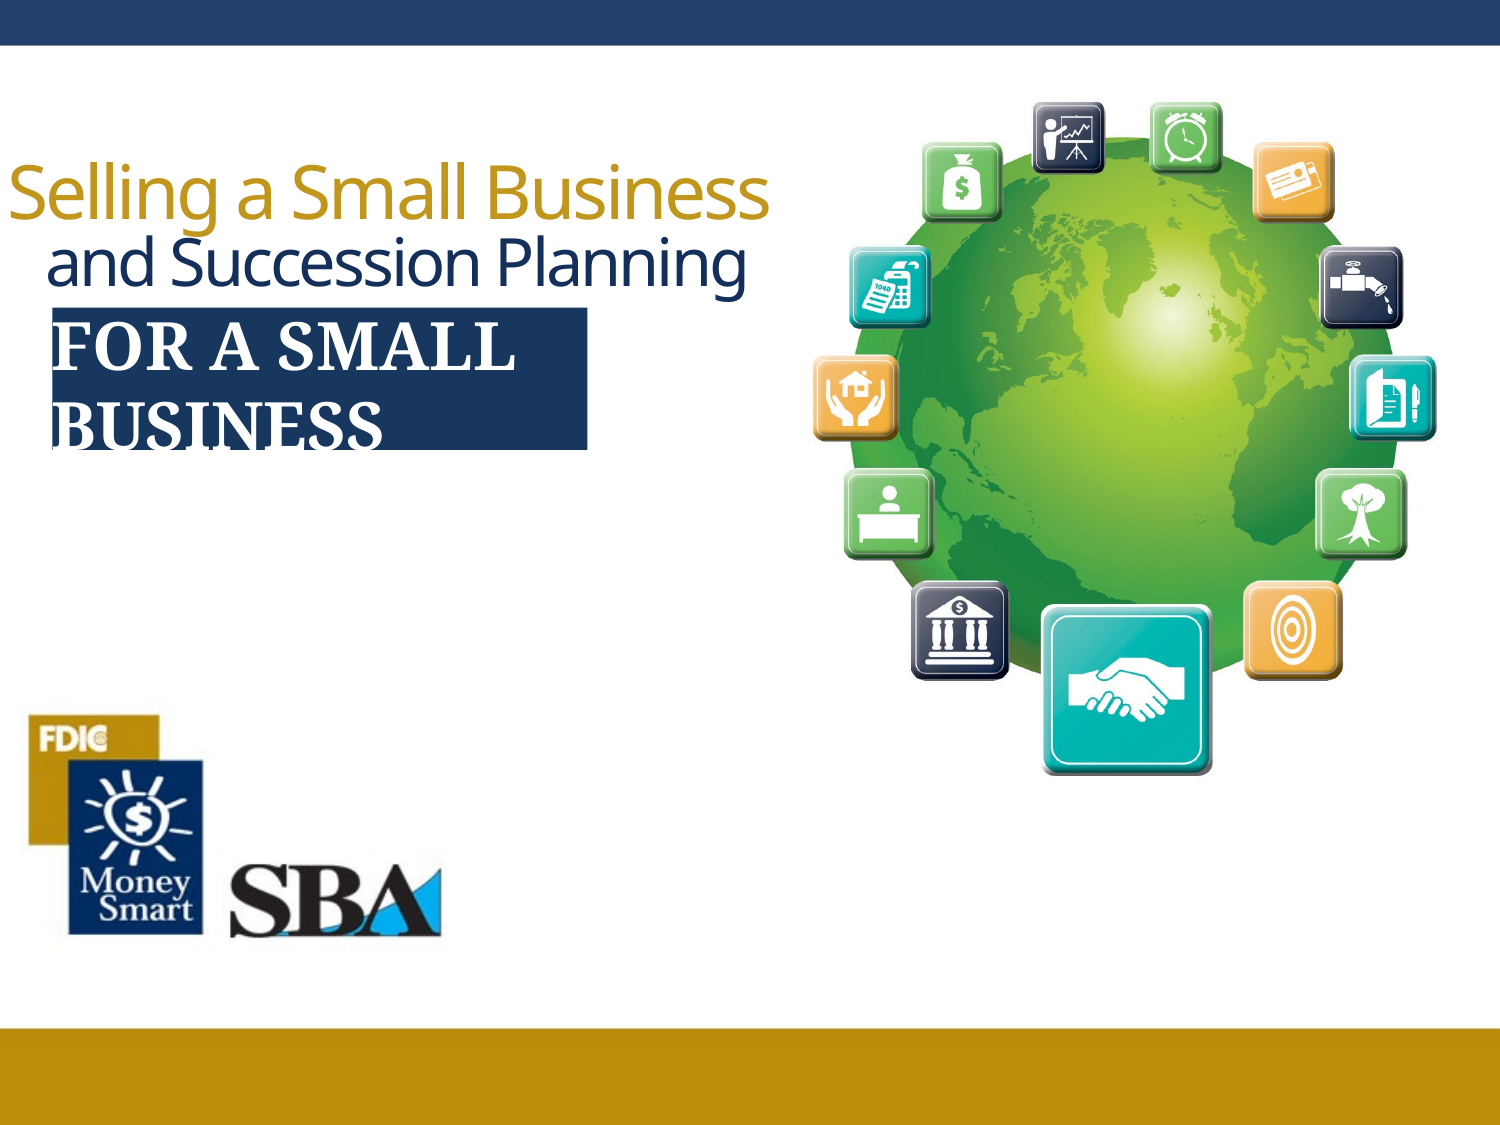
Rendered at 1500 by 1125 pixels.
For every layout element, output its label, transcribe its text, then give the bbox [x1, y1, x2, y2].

text_box Selling a Small Business [0, 137, 742, 243]
picture [0, 0, 1500, 1125]
text_box For a Small Business [43, 296, 600, 472]
text_box and Succession Planning [37, 212, 742, 308]
